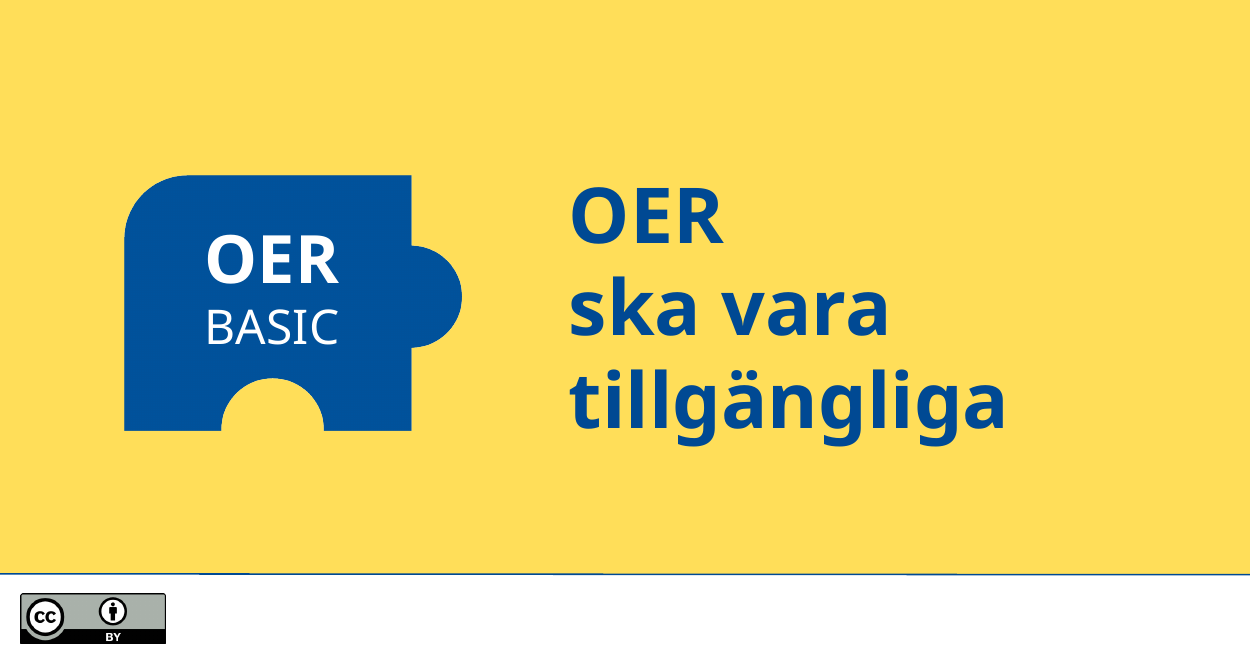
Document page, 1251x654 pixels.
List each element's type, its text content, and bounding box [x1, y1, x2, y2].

text_box OER ska vara tillgängliga [556, 154, 1213, 549]
picture [20, 592, 166, 645]
text_box [0, 582, 1250, 654]
picture [124, 174, 462, 432]
text_box OER BASIC [466, 202, 706, 370]
